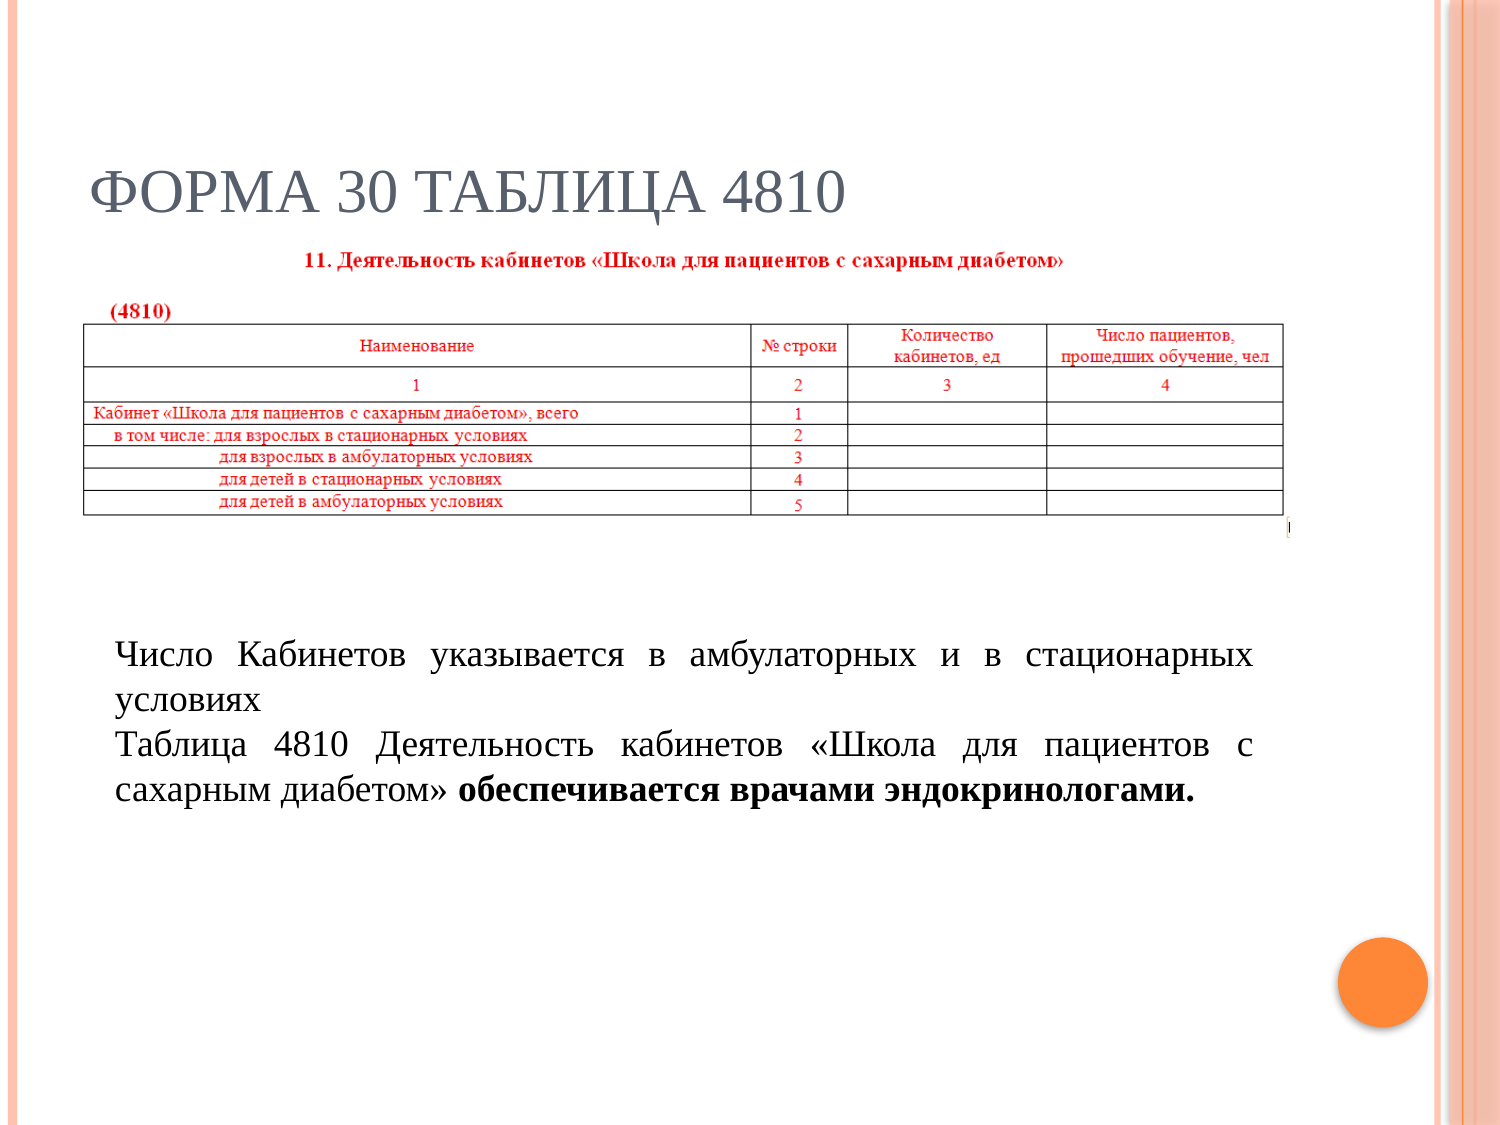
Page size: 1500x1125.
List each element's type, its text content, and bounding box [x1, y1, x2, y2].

title Форма 30 Таблица 4810 [75, 45, 1300, 233]
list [64, 231, 1291, 573]
text_box Число Кабинетов указывается в амбулаторных и в стационарных условиях Таблица 4810 Деятельность кабинетов «Школа для пациентов с сахарным диабетом» обеспечивается врачами эндокринологами. [100, 621, 1270, 817]
